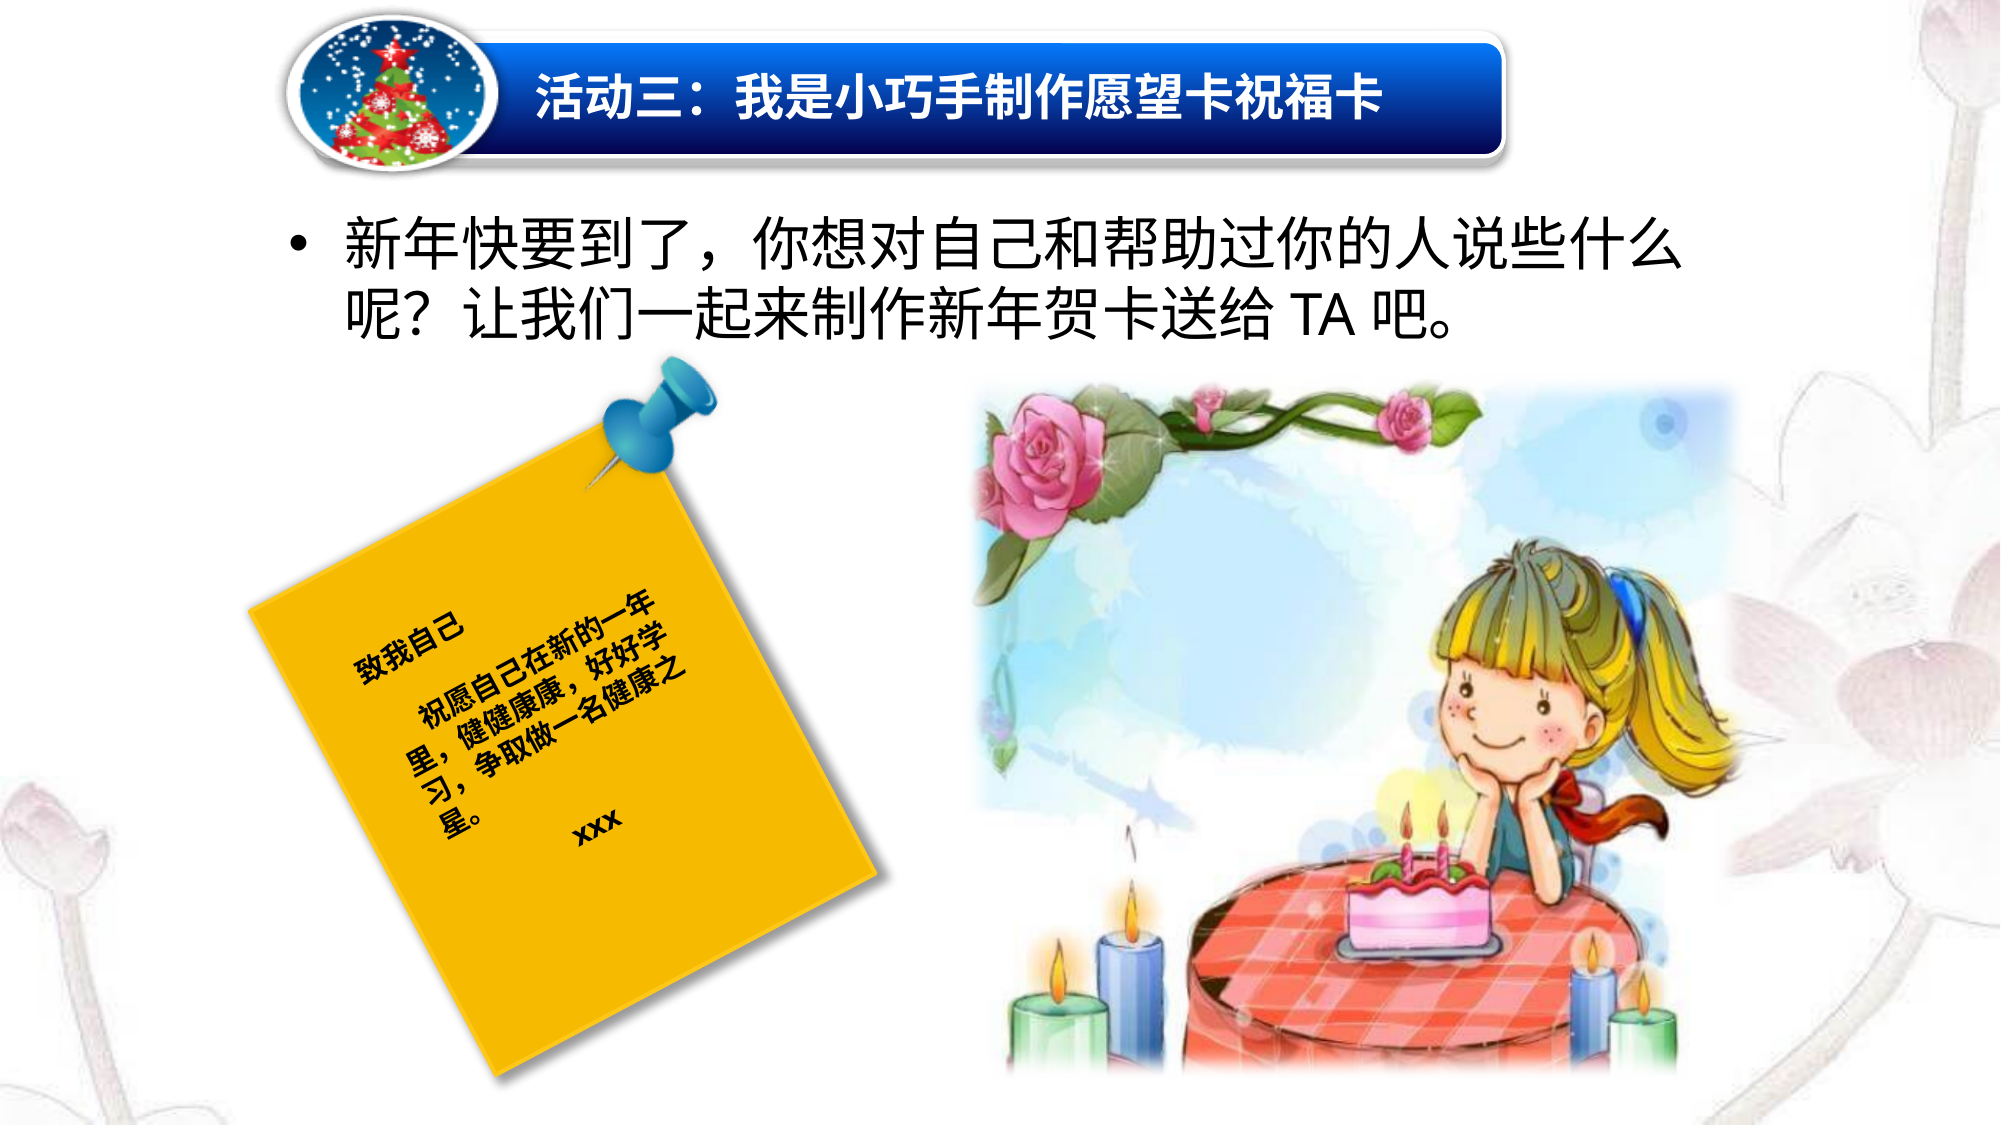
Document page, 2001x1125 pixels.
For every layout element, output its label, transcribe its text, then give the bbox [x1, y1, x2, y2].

text_box 致我自己 祝愿自己在新的一年里，健健康康，好好学习，争取做一名健康之星。 xxx [333, 519, 775, 920]
picture [0, 0, 2001, 1125]
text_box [273, 0, 1505, 188]
text_box [249, 434, 876, 1075]
